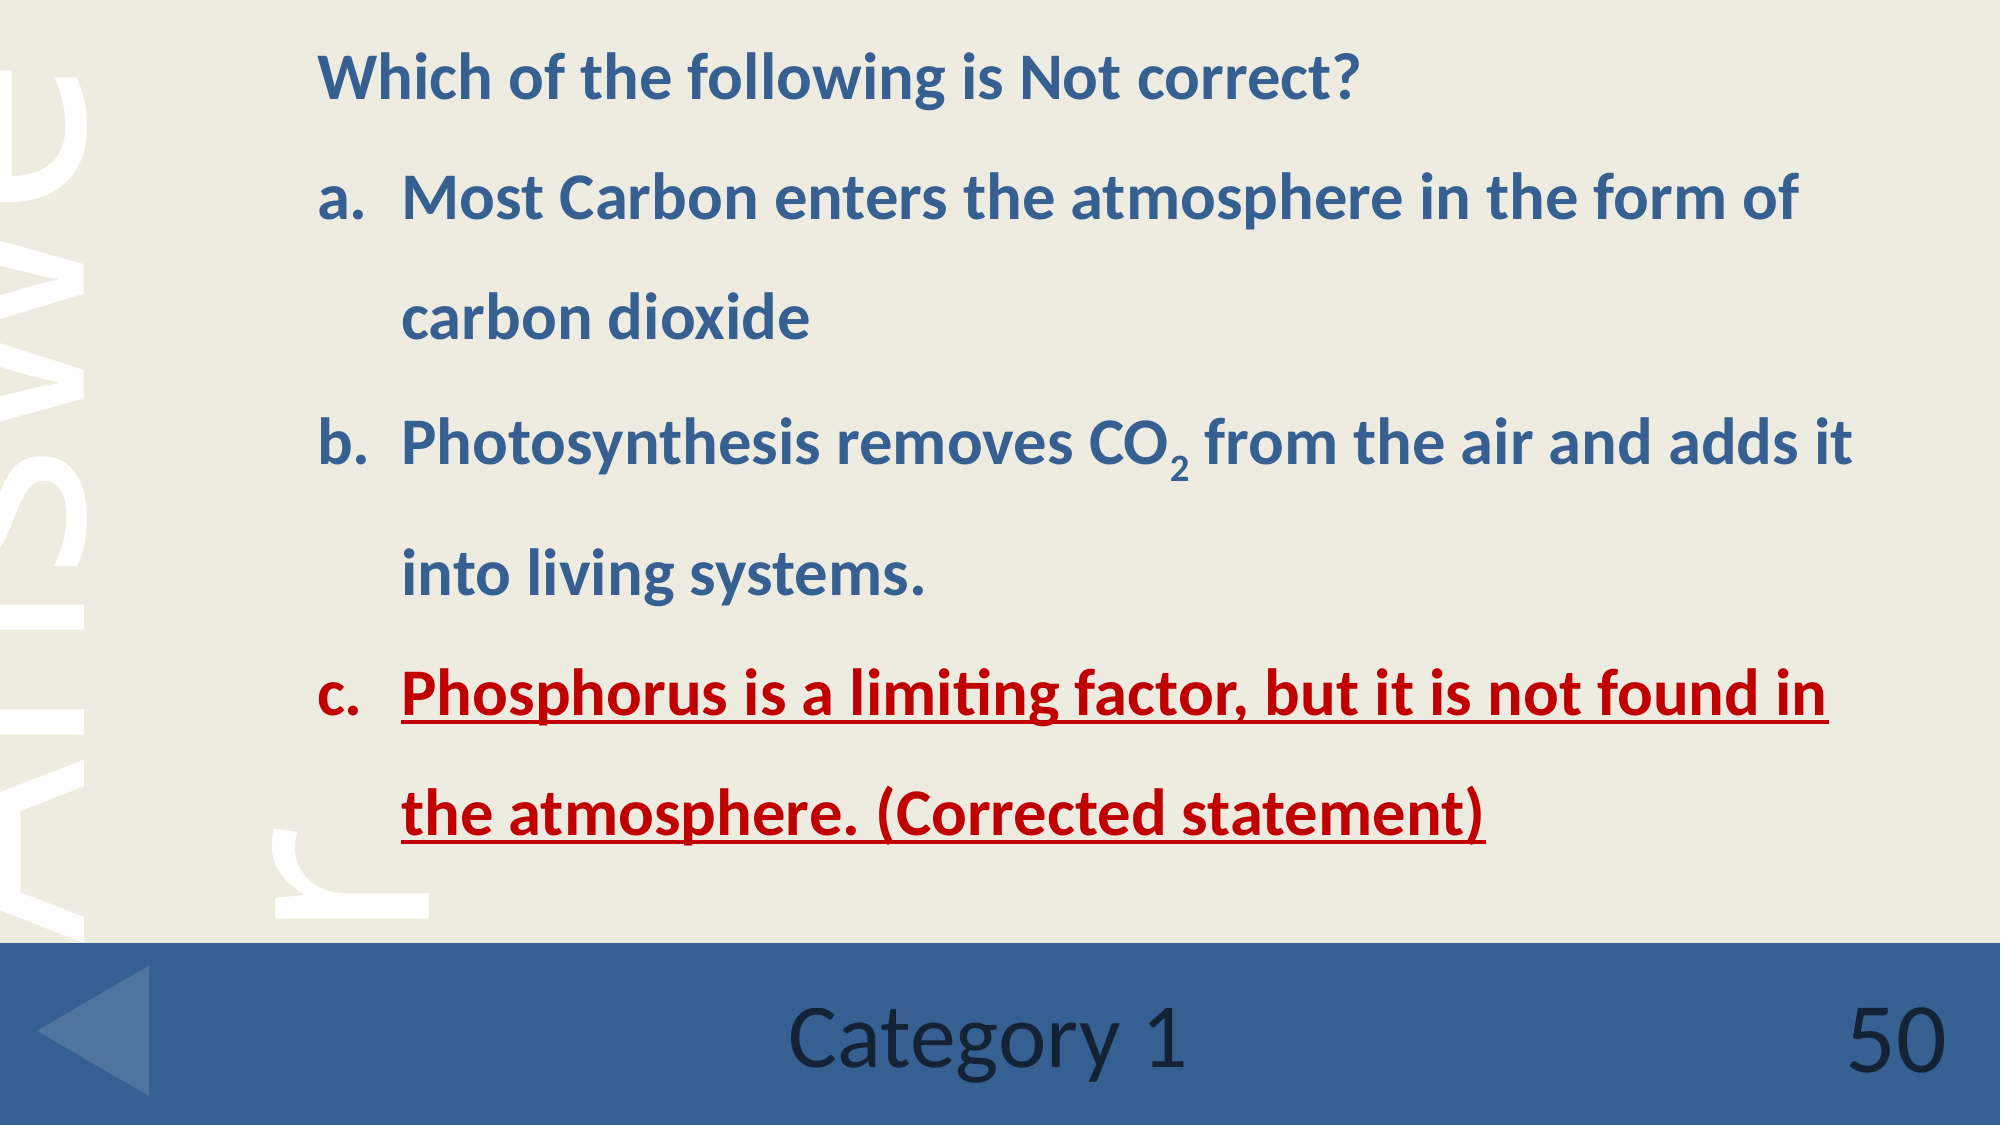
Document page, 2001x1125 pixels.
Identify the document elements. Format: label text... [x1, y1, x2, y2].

list Which of the following is Not correct? Most Carbon enters the atmosphere in the form of carbon dioxide Photosynthesis removes CO2 from the air and adds it into living systems. Phosphorus is a limiting factor, but it is not found in the atmosphere. (Corrected statement) [302, 115, 1874, 847]
list 50 [1889, 967, 1963, 1097]
title Category 1 [88, 937, 1889, 1125]
